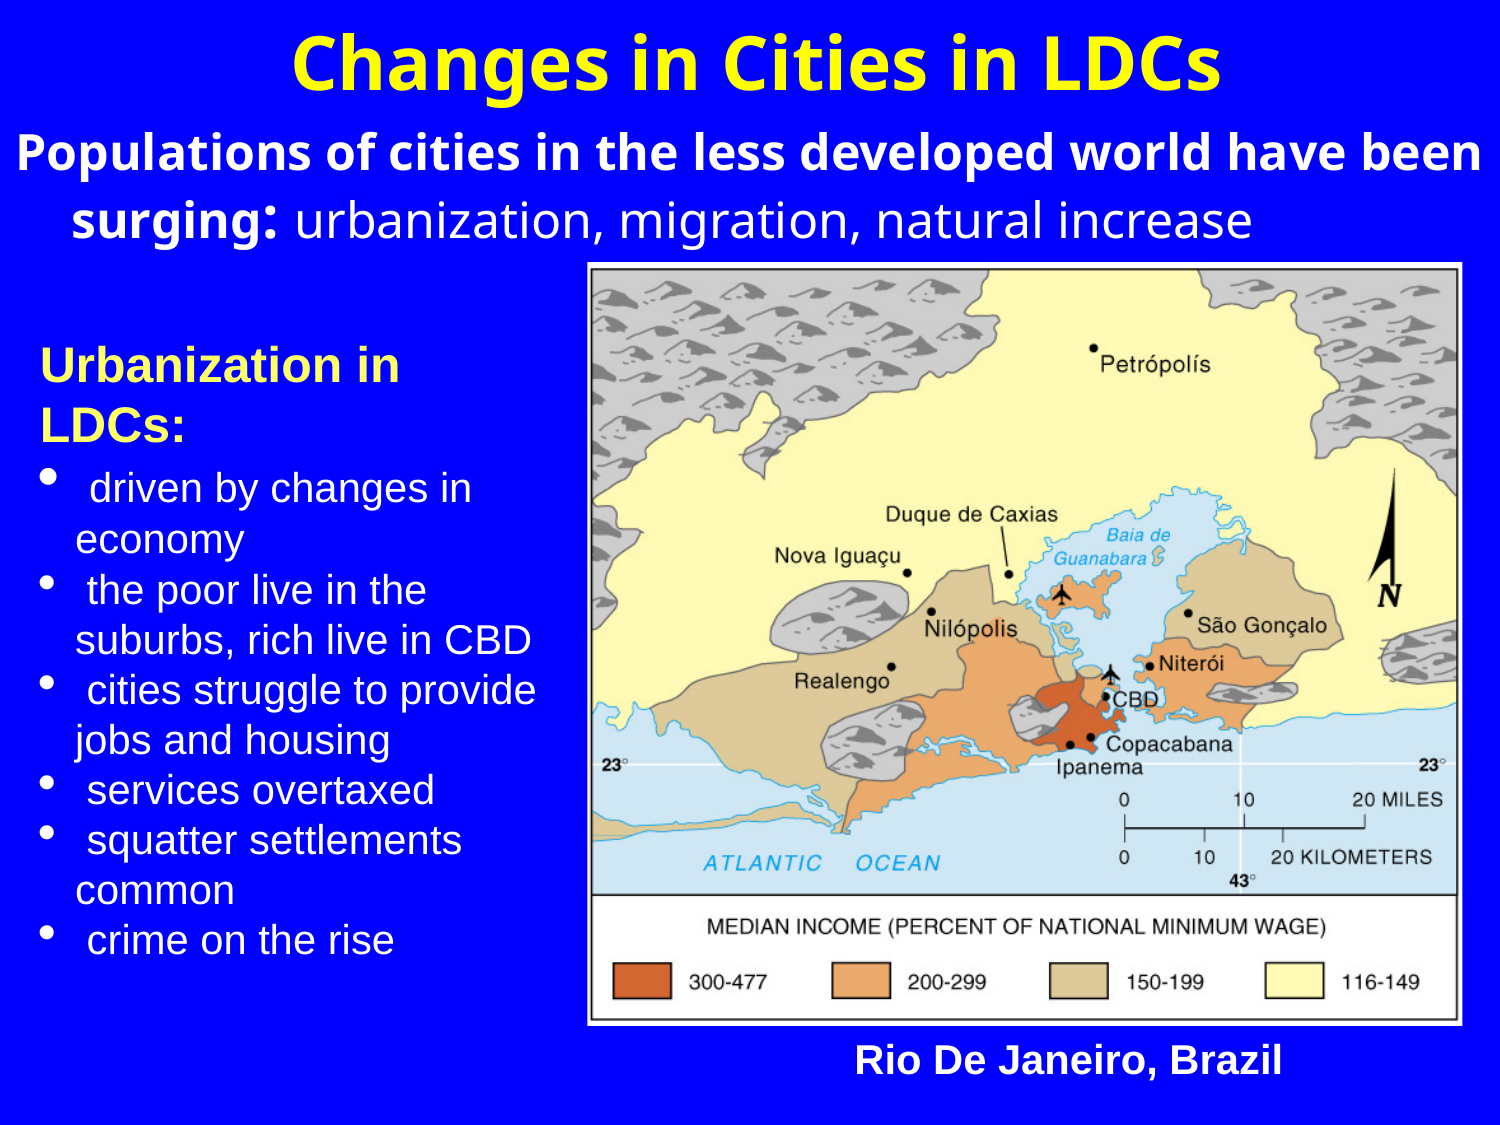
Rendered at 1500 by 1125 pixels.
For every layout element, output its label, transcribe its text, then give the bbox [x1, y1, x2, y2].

text_box Urbanization in LDCs: driven by changes in economy the poor live in the suburbs, rich live in CBD cities struggle to provide jobs and housing services overtaxed squatter settlements common crime on the rise [24, 324, 575, 970]
title Changes in Cities in LDCs [274, 0, 1500, 112]
text_box Rio De Janeiro, Brazil [637, 1025, 1500, 1090]
list Populations of cities in the less developed world have been surging: urbanization, migration, natural increase [0, 112, 1500, 301]
picture [587, 262, 1463, 1026]
